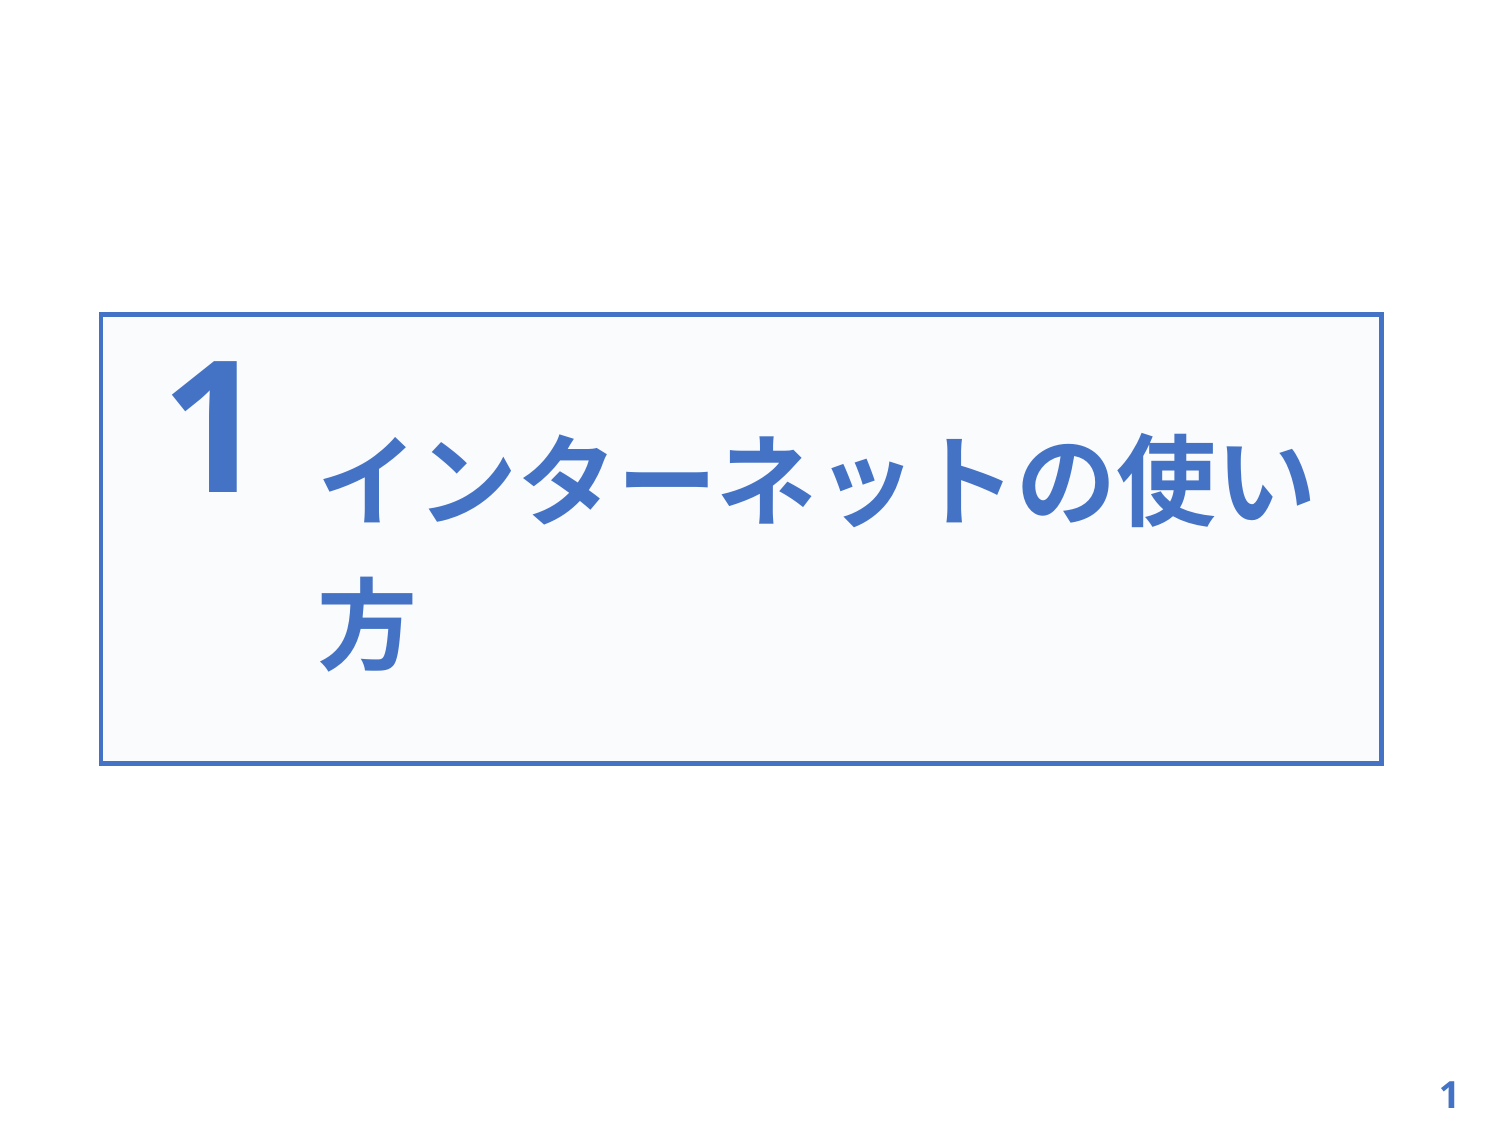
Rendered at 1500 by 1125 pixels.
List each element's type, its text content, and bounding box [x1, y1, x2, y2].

text_box インターネットの使い方 [302, 379, 1375, 699]
text_box 1 [86, 301, 342, 537]
text_box 1 [1399, 1063, 1500, 1123]
